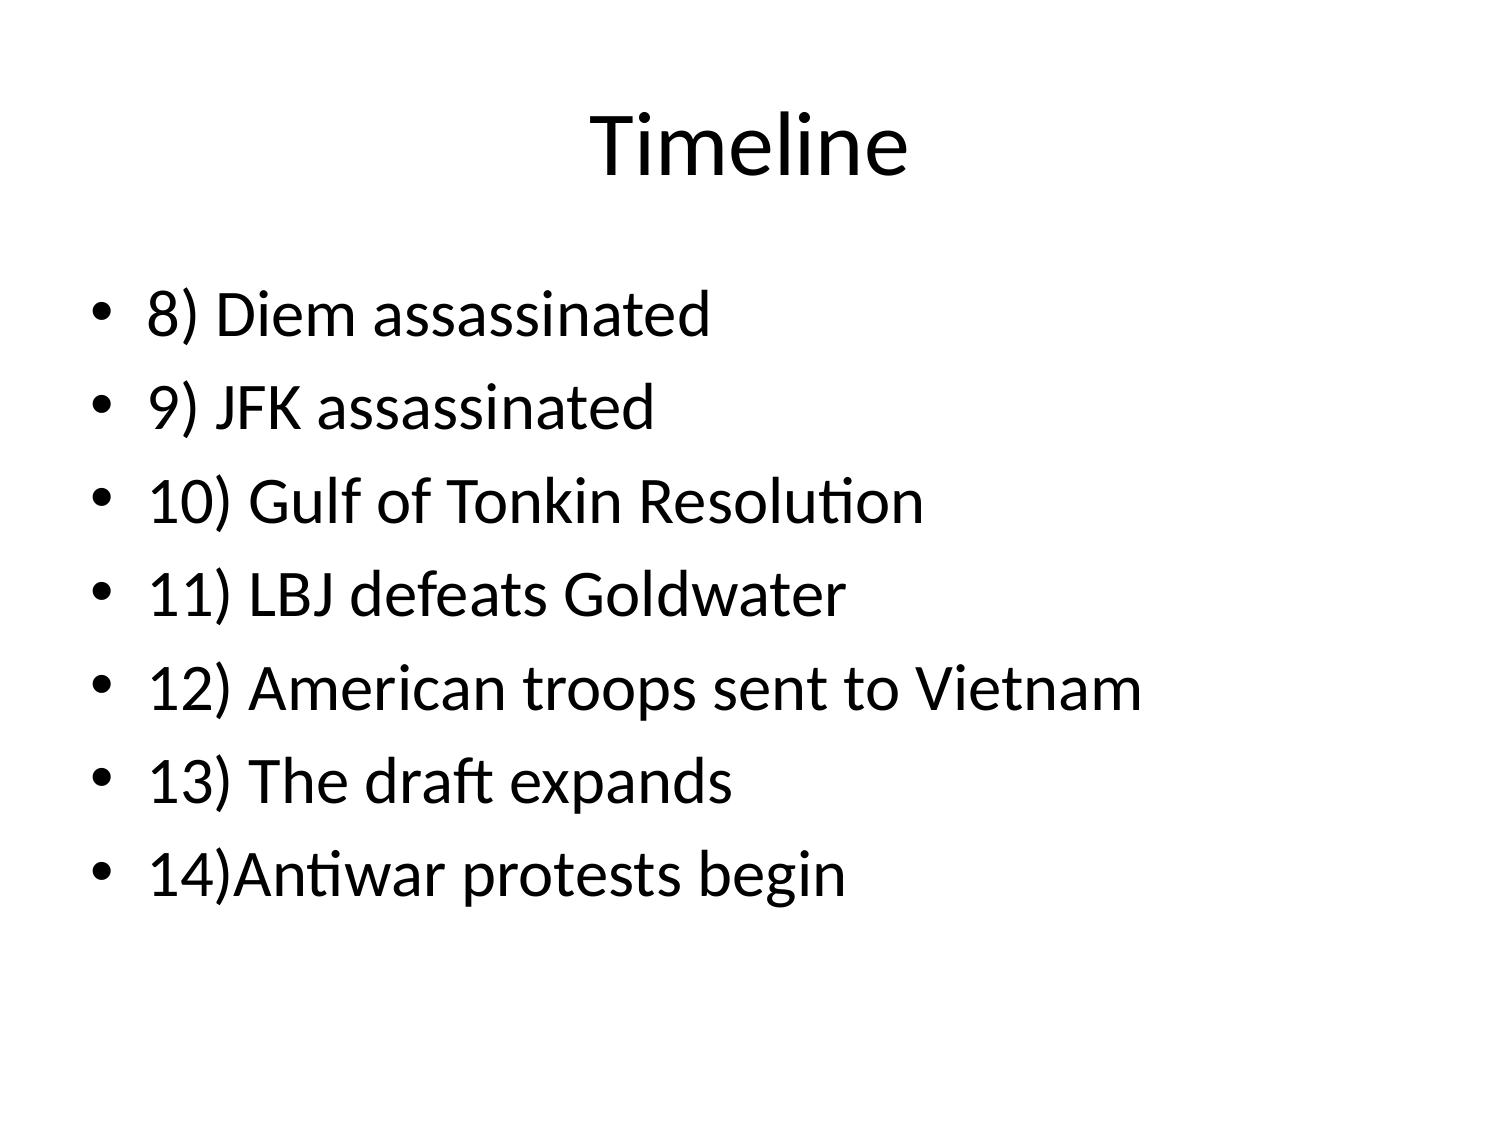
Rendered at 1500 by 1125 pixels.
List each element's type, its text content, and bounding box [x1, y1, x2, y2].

title Timeline [75, 45, 1425, 233]
list 8) Diem assassinated 9) JFK assassinated 10) Gulf of Tonkin Resolution 11) LBJ defeats Goldwater 12) American troops sent to Vietnam 13) The draft expands 14)Antiwar protests begin [75, 262, 1425, 1005]
